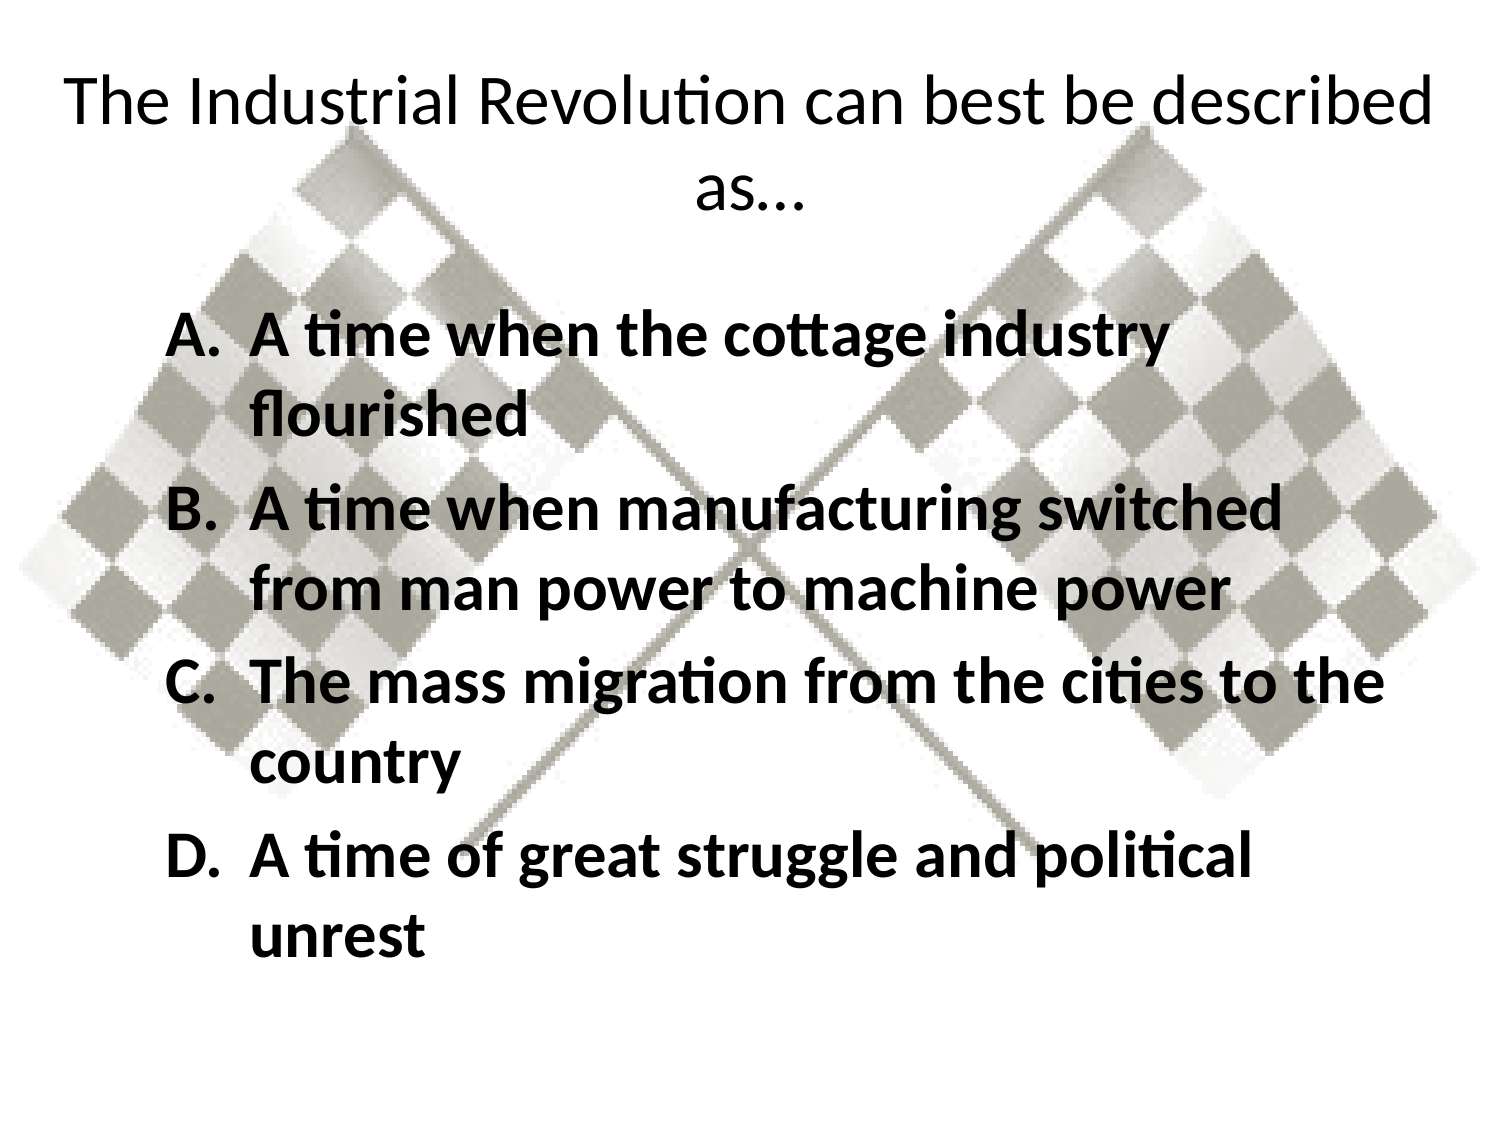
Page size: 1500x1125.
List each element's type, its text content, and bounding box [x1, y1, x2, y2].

picture [0, 112, 1500, 876]
title The Industrial Revolution can best be described as… [0, 45, 1500, 111]
list A time when the cottage industry flourished A time when manufacturing switched from man power to machine power The mass migration from the cities to the country A time of great struggle and political unrest [75, 884, 1425, 1025]
